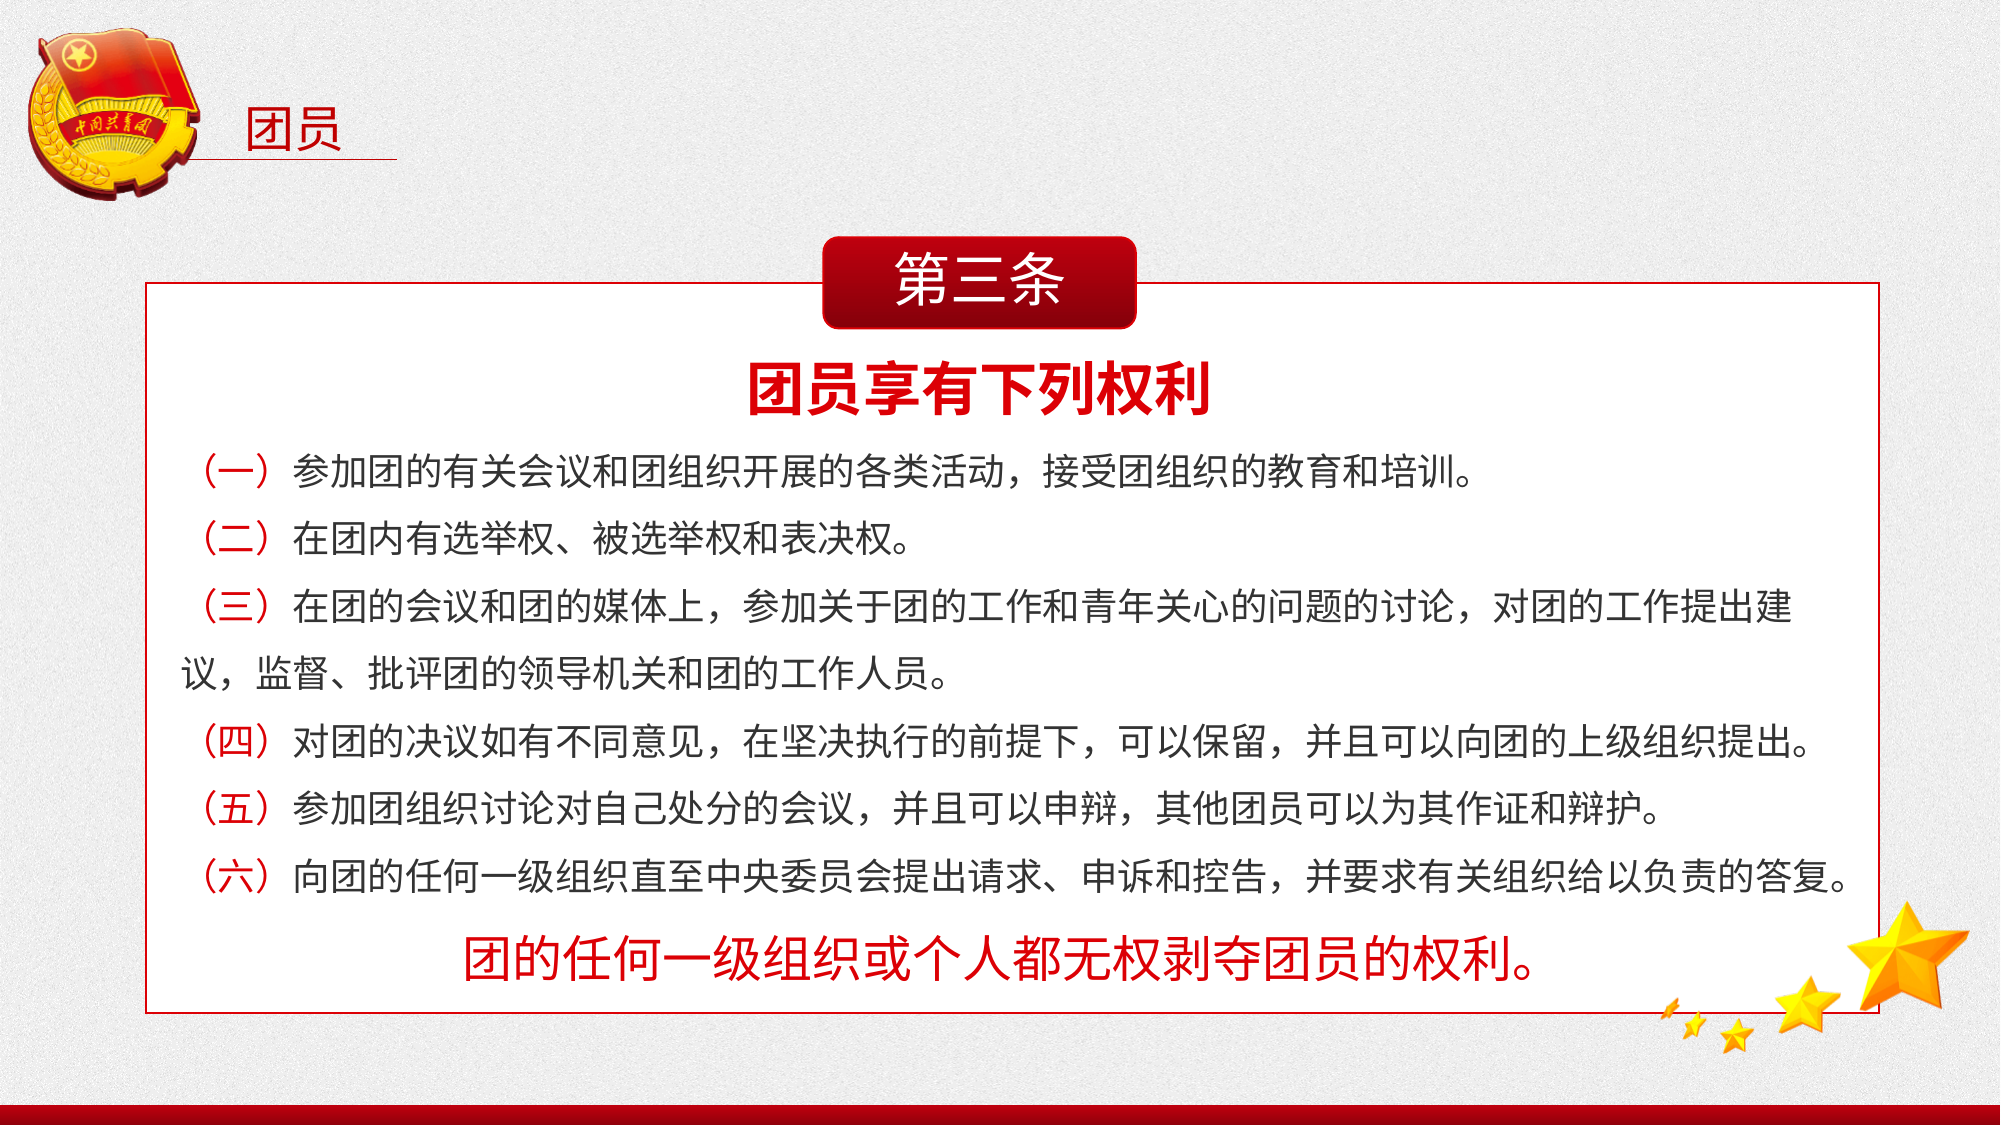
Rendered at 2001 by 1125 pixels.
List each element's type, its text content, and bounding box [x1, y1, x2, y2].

text_box 团员 [229, 160, 360, 165]
picture [0, 0, 2001, 1125]
text_box 第三条 [822, 236, 1137, 330]
text_box [145, 282, 1880, 1014]
text_box 团员享有下列权利 [731, 345, 1228, 430]
text_box （一）参加团的有关会议和团组织开展的各类活动，接受团组织的教育和培训。 （二）在团内有选举权、被选举权和表决权。 （三）在团的会议和团的媒体上，参加关于团的工作和青年关心的问题的讨论，对团的工作提出建 议，监督、批评团的领导机关和团的工作人员。 （四）对团的决议如有不同意见，在坚决执行的前提下，可以保留，并且可以向团的上级组织提出。 （五）参加团组织讨论对自己处分的会议，并且可以申辩，其他团员可以为其作证和辩护。 （六）向团的任何一级组织直至中央委员会提出请求、申诉和控告，并要求有关组织给以负责的答复。 团的任何一级组织或个人都无权剥夺团员的权利。 [165, 417, 1860, 995]
text_box 团员 [229, 90, 360, 159]
